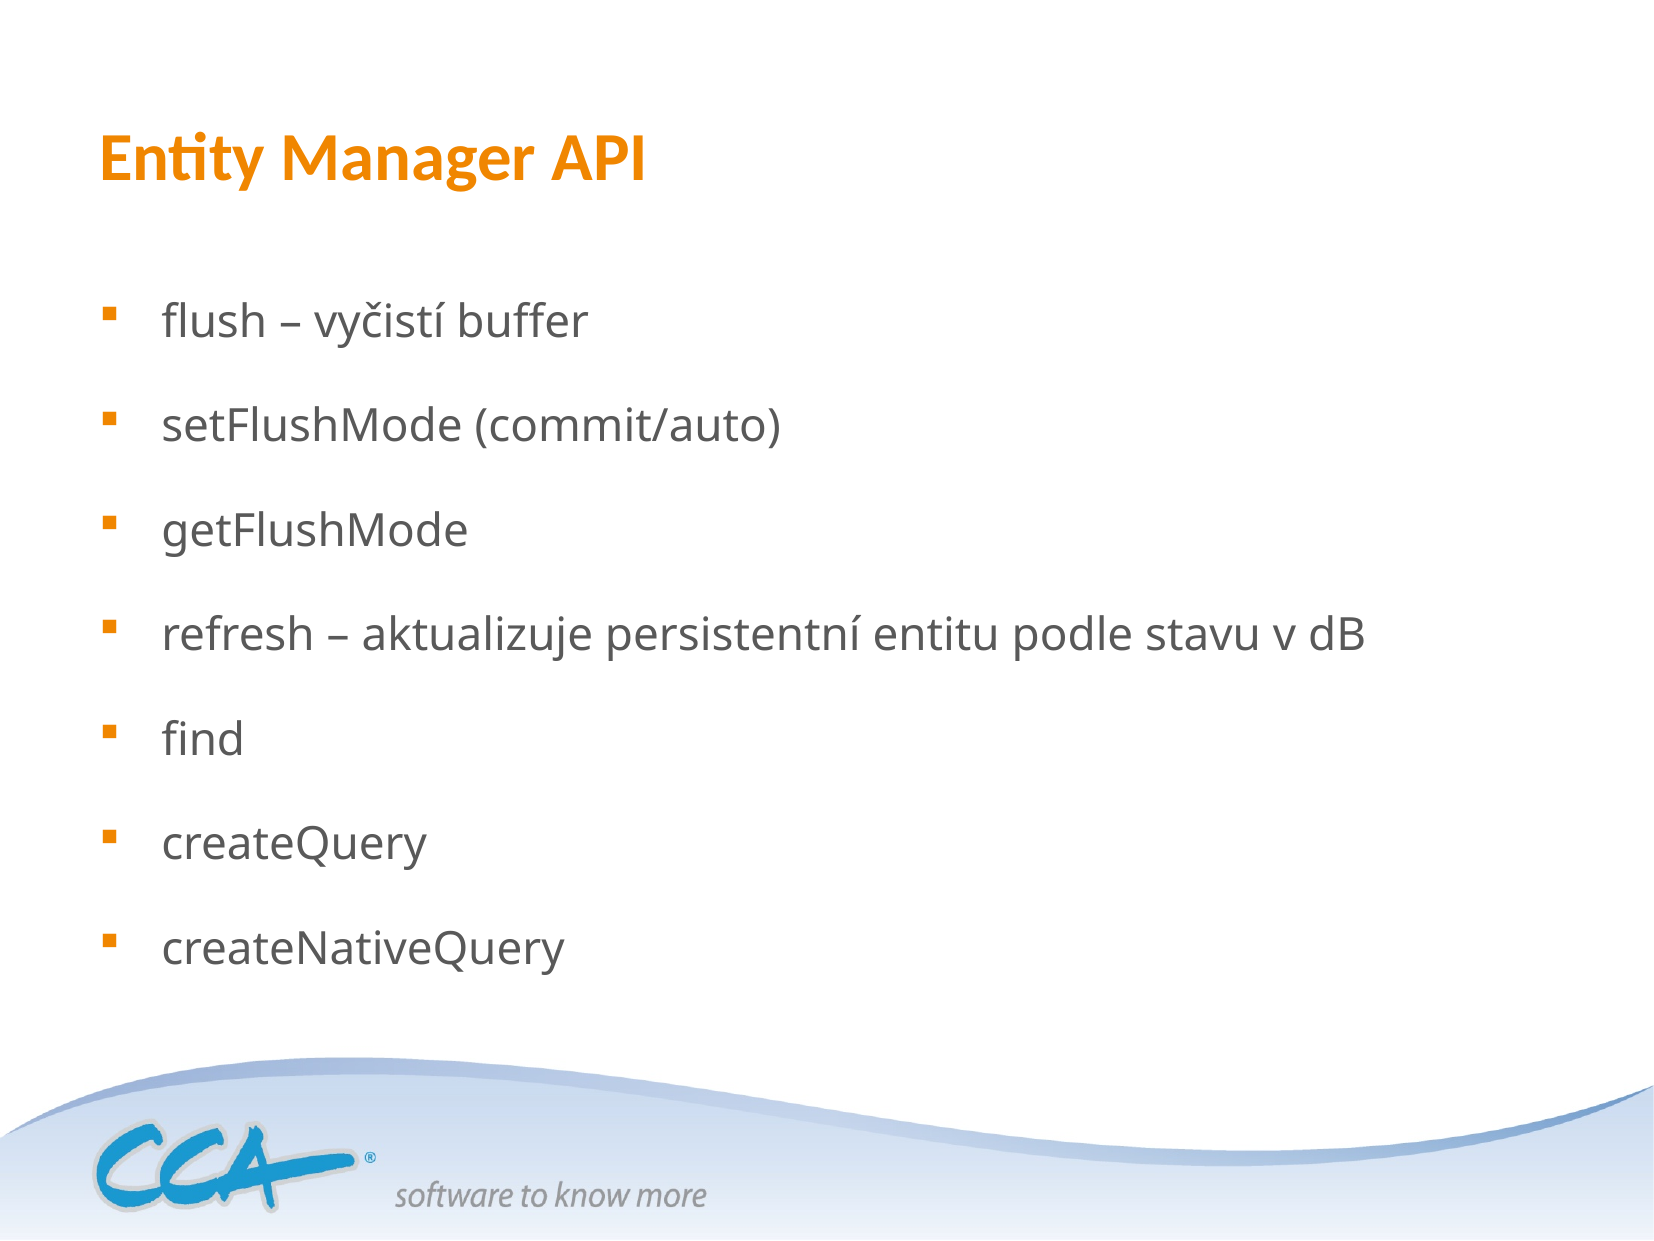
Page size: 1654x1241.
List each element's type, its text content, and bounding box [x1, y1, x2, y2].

title Entity Manager API [82, 49, 1571, 257]
list flush – vyčistí buffer setFlushMode (commit/auto) getFlushMode refresh – aktualizuje persistentní entitu podle stavu v dB find createQuery createNativeQuery [82, 289, 1571, 1108]
picture [0, 0, 1654, 1240]
